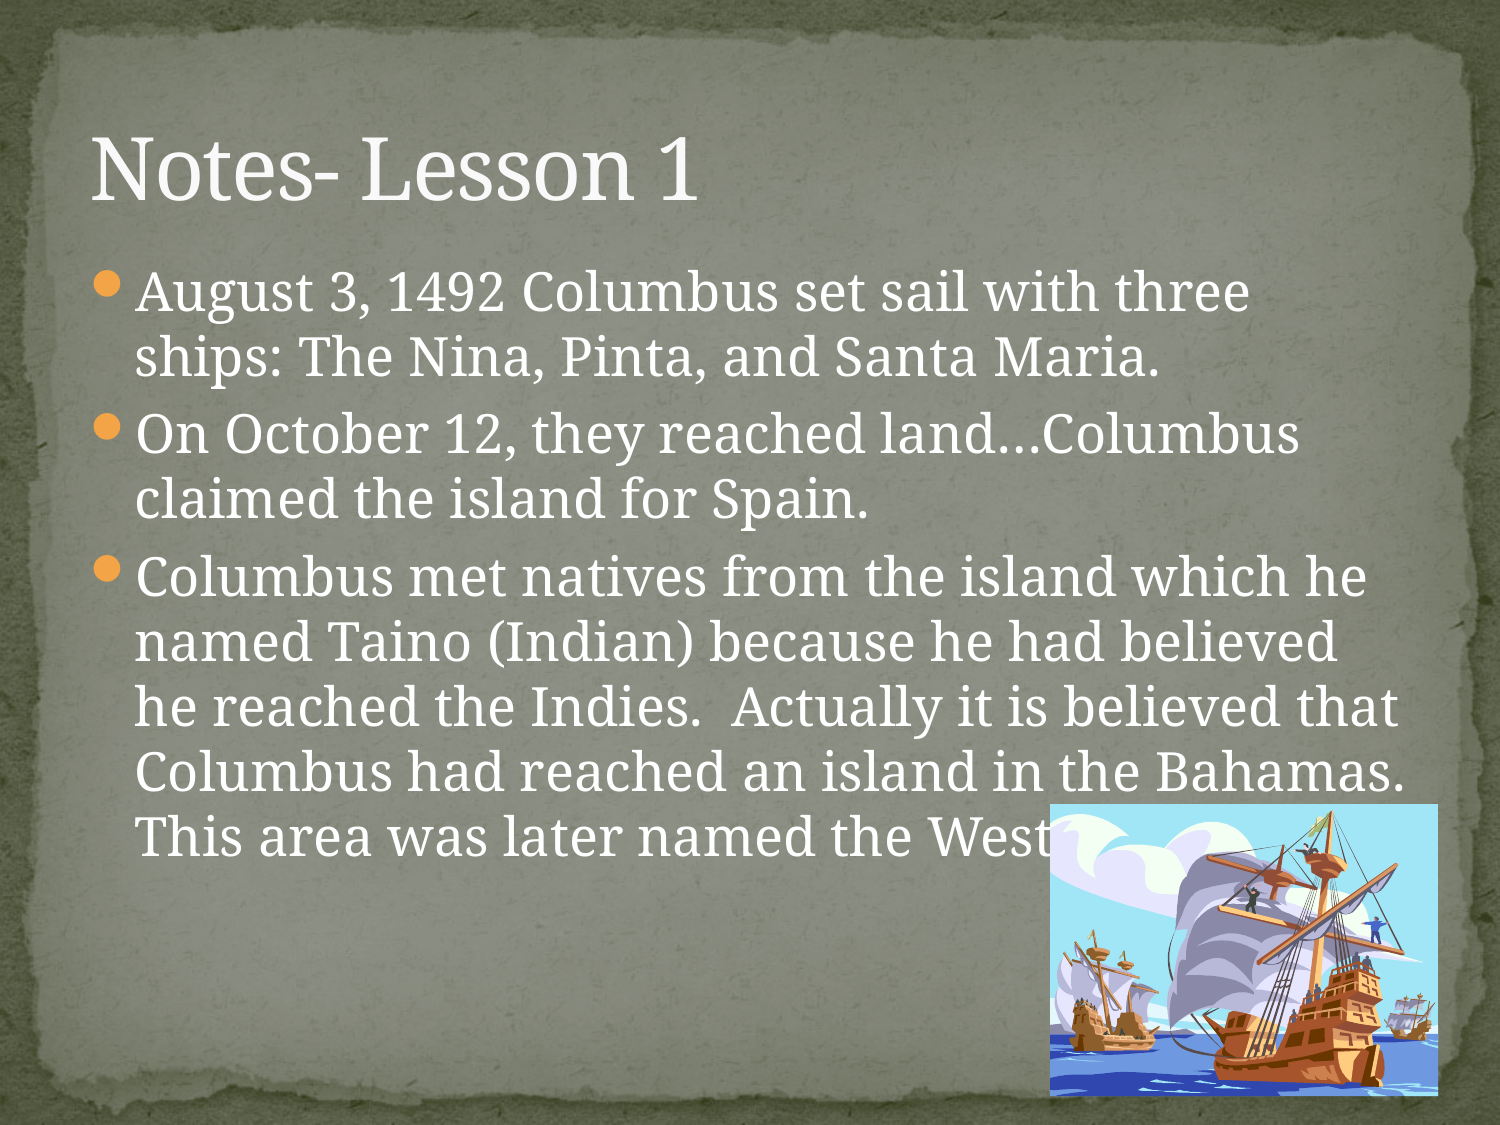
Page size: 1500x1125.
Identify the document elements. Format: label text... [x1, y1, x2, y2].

list August 3, 1492 Columbus set sail with three ships: The Nina, Pinta, and Santa Maria. On October 12, they reached land…Columbus claimed the island for Spain. Columbus met natives from the island which he named Taino (Indian) because he had believed he reached the Indies. Actually it is believed that Columbus had reached an island in the Bahamas. This area was later named the West Indies. [75, 249, 1425, 988]
title Notes- Lesson 1 [74, 24, 1425, 225]
picture [1050, 801, 1441, 1099]
